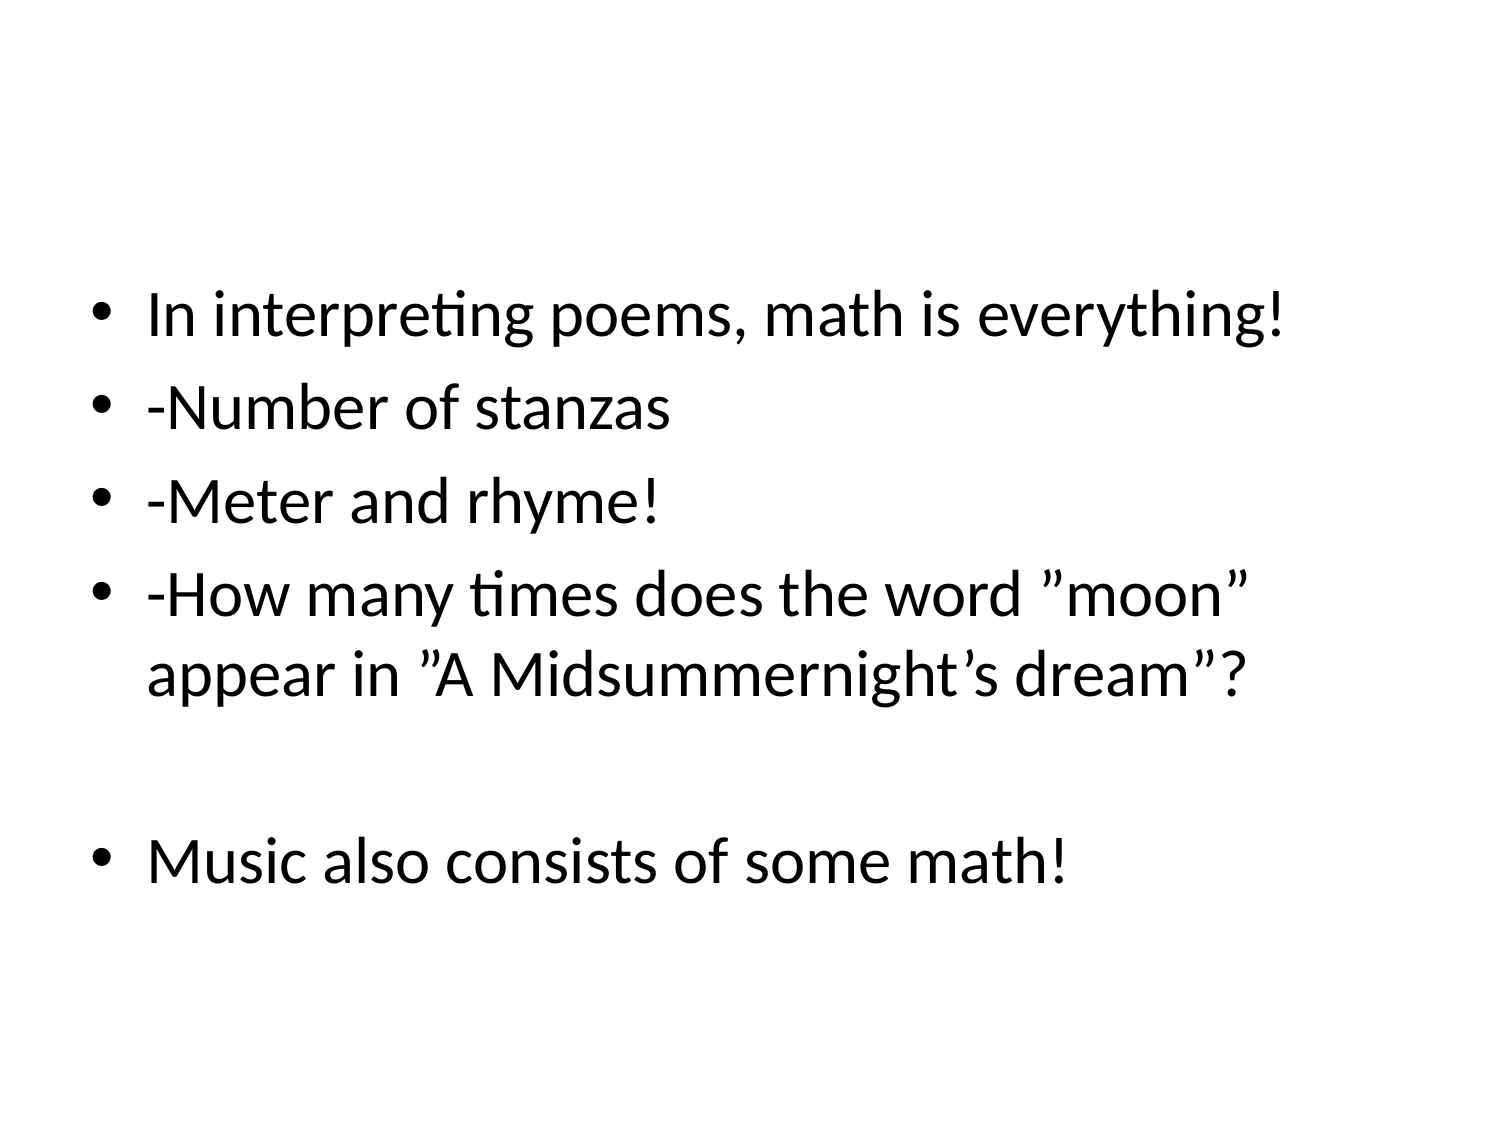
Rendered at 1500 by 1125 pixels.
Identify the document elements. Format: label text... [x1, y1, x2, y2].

list In interpreting poems, math is everything! -Number of stanzas -Meter and rhyme! -How many times does the word ”moon” appear in ”A Midsummernight’s dream”? Music also consists of some math! [75, 262, 1425, 1005]
